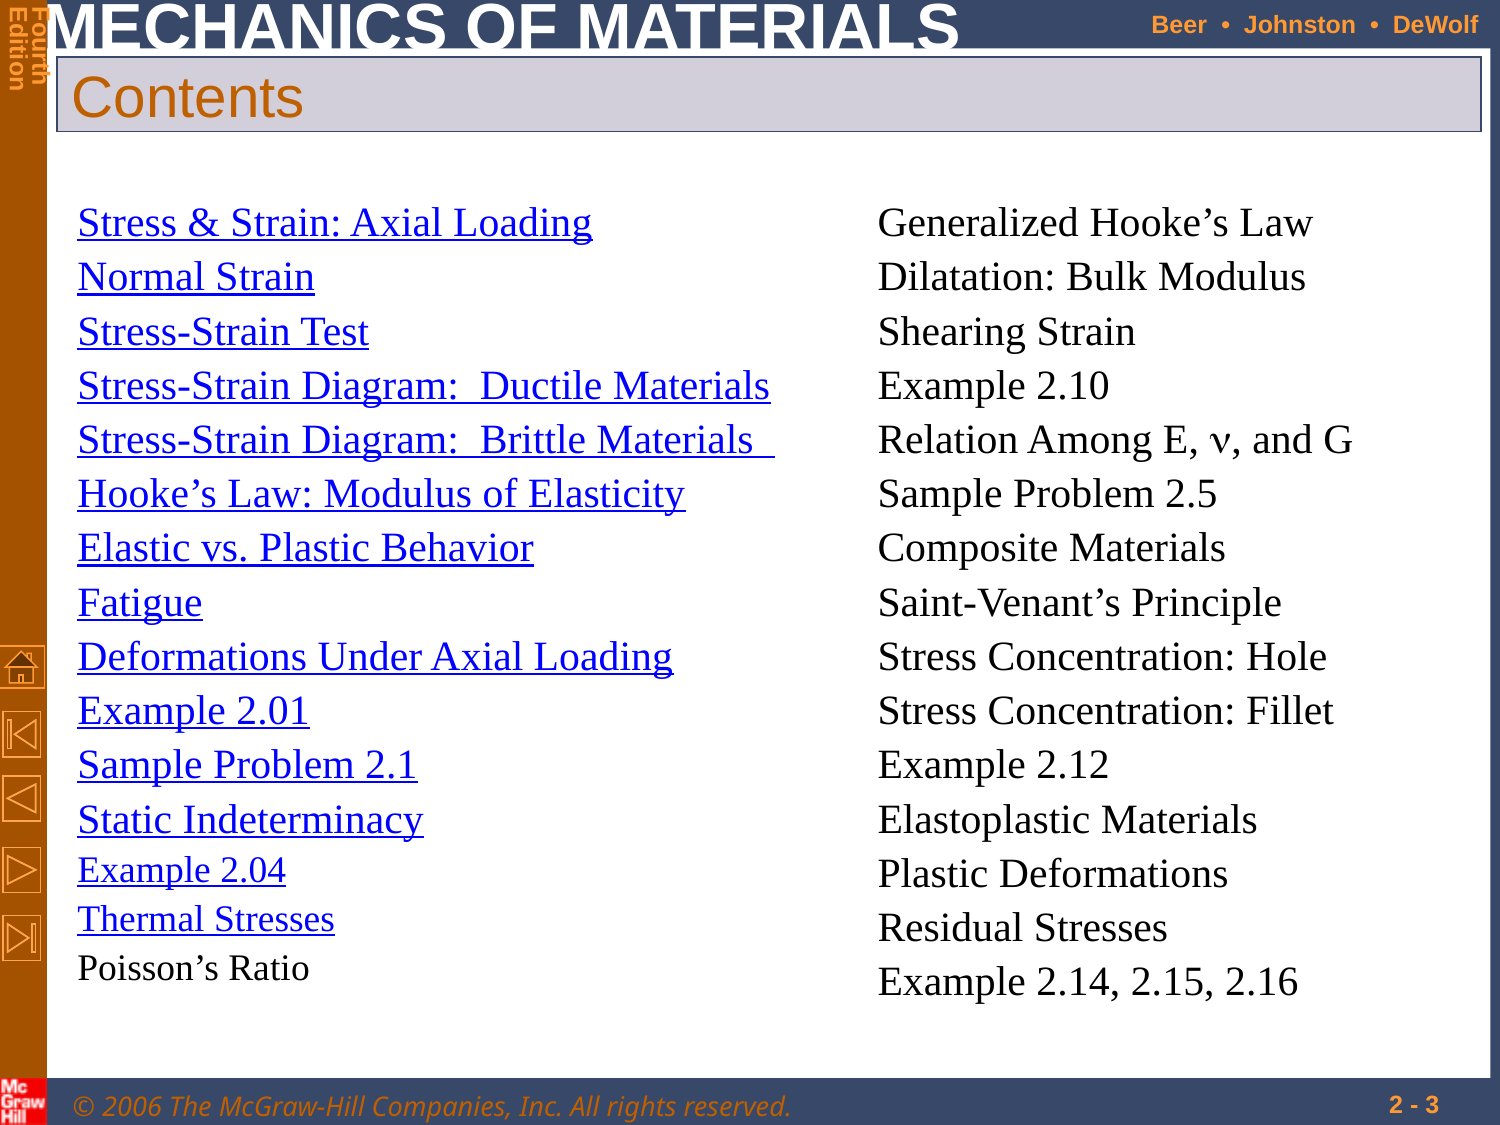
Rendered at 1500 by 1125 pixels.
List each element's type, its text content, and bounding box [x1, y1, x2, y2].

slide_number 2 - 3 [1304, 1080, 1455, 1119]
picture [0, 1078, 47, 1125]
list Stress & Strain: Axial Loading Normal Strain Stress-Strain Test Stress-Strain Diagram: Ductile Materials Stress-Strain Diagram: Brittle Materials Hooke’s Law: Modulus of Elasticity Elastic vs. Plastic Behavior Fatigue Deformations Under Axial Loading Example 2.01 Sample Problem 2.1 Static Indeterminacy Example 2.04 Thermal Stresses Poisson’s Ratio [62, 187, 813, 1038]
title Contents [56, 56, 1482, 132]
list Generalized Hooke’s Law Dilatation: Bulk Modulus Shearing Strain Example 2.10 Relation Among E, n, and G Sample Problem 2.5 Composite Materials Saint-Venant’s Principle Stress Concentration: Hole Stress Concentration: Fillet Example 2.12 Elastoplastic Materials Plastic Deformations Residual Stresses Example 2.14, 2.15, 2.16 [862, 187, 1451, 1051]
